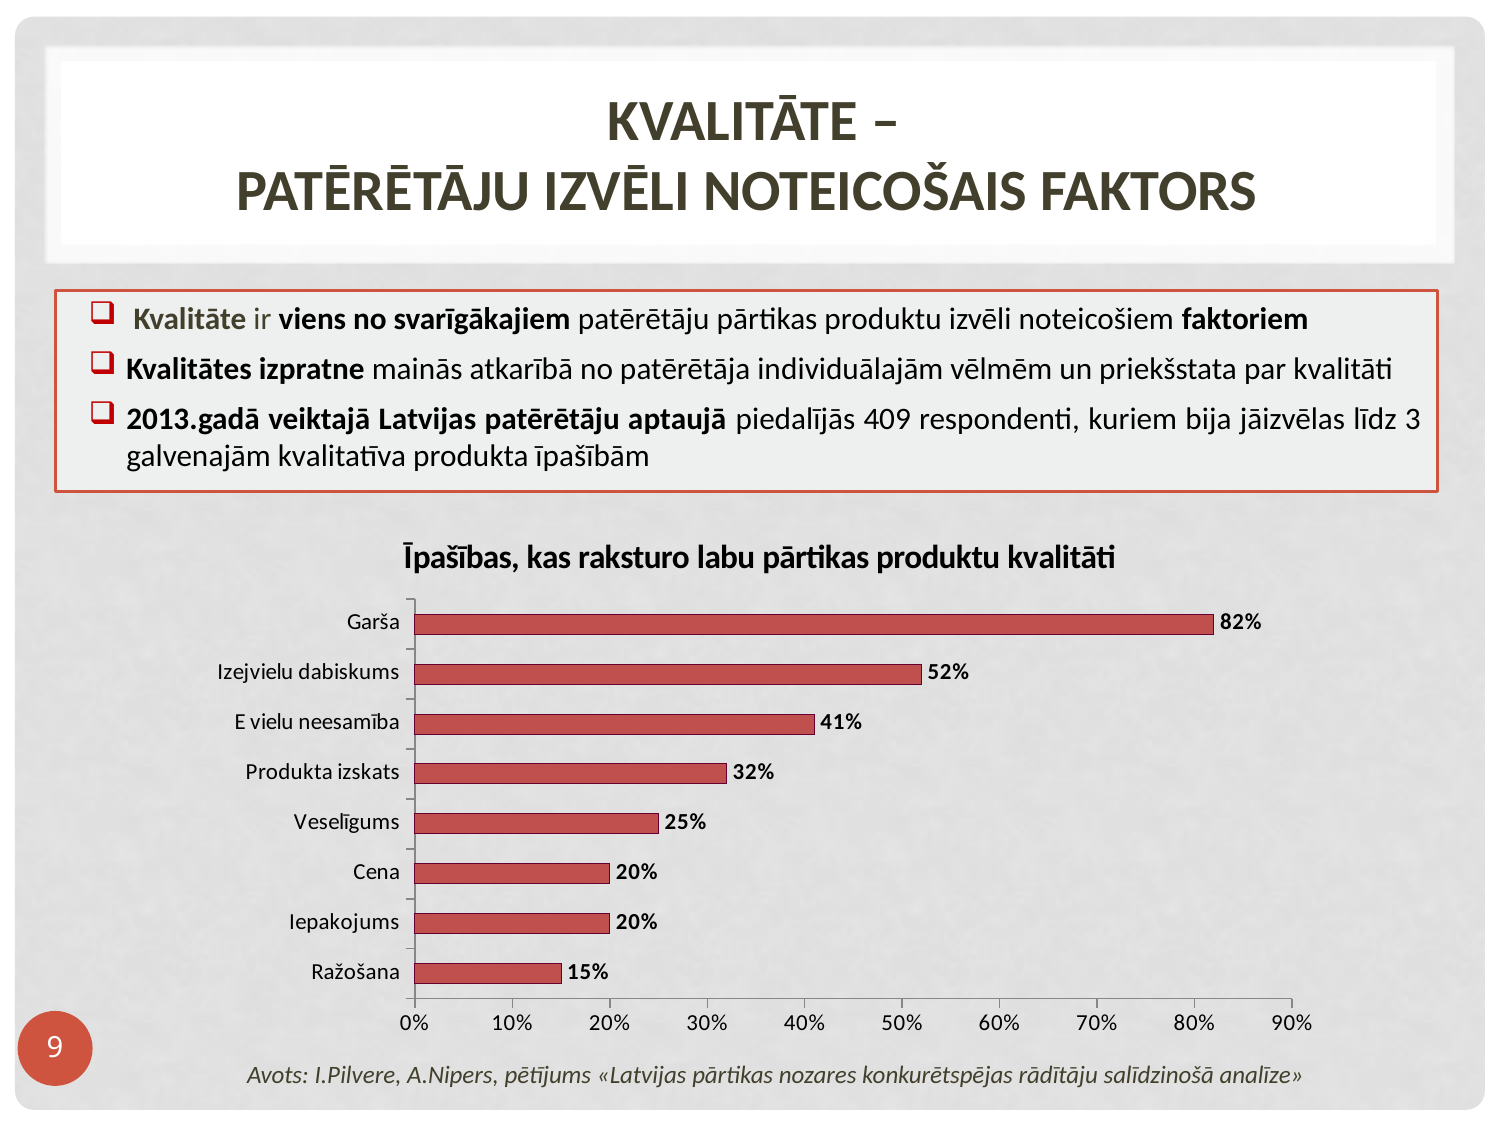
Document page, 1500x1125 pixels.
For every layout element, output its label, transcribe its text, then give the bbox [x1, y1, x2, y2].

list Kvalitāte ir viens no svarīgākajiem patērētāju pārtikas produktu izvēli noteicošiem faktoriem Kvalitātes izpratne mainās atkarībā no patērētāja individuālajām vēlmēm un priekšstata par kvalitāti 2013.gadā veiktajā Latvijas patērētāju aptaujā piedalījās 409 respondenti, kuriem bija jāizvēlas līdz 3 galvenajām kvalitatīva produkta īpašībām [53, 289, 1439, 494]
text_box Avots: I.Pilvere, A.Nipers, pētījums «Latvijas pārtikas nozares konkurētspējas rādītāju salīdzinošā analīze» [182, 1051, 1370, 1097]
title kvalitāte – patērētāju izvēli noteicošais faktors [69, 66, 1425, 238]
text_box 9 [17, 1010, 93, 1086]
chart [170, 514, 1341, 1046]
